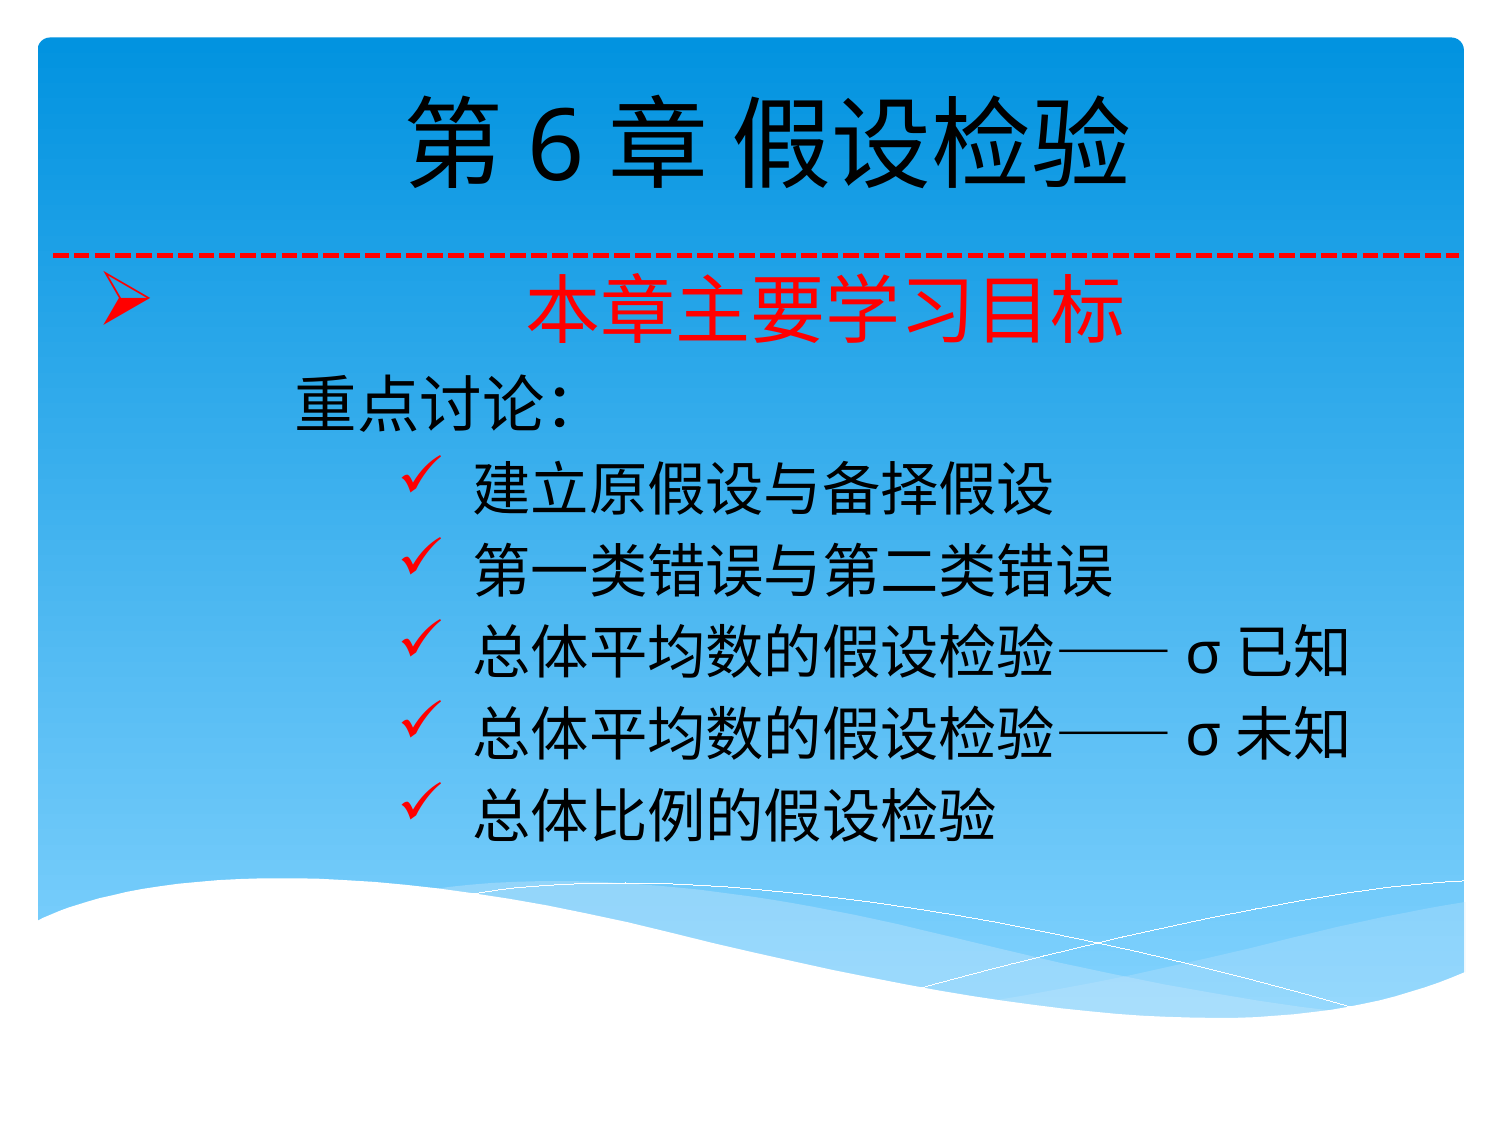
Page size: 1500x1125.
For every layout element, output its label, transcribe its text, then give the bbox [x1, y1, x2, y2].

title 第6章 假设检验 [76, 90, 1459, 209]
subtitle 本章主要学习目标 重点讨论： 建立原假设与备择假设 第一类错误与第二类错误 总体平均数的假设检验——σ已知 总体平均数的假设检验——σ未知 总体比例的假设检验 [82, 264, 1430, 929]
